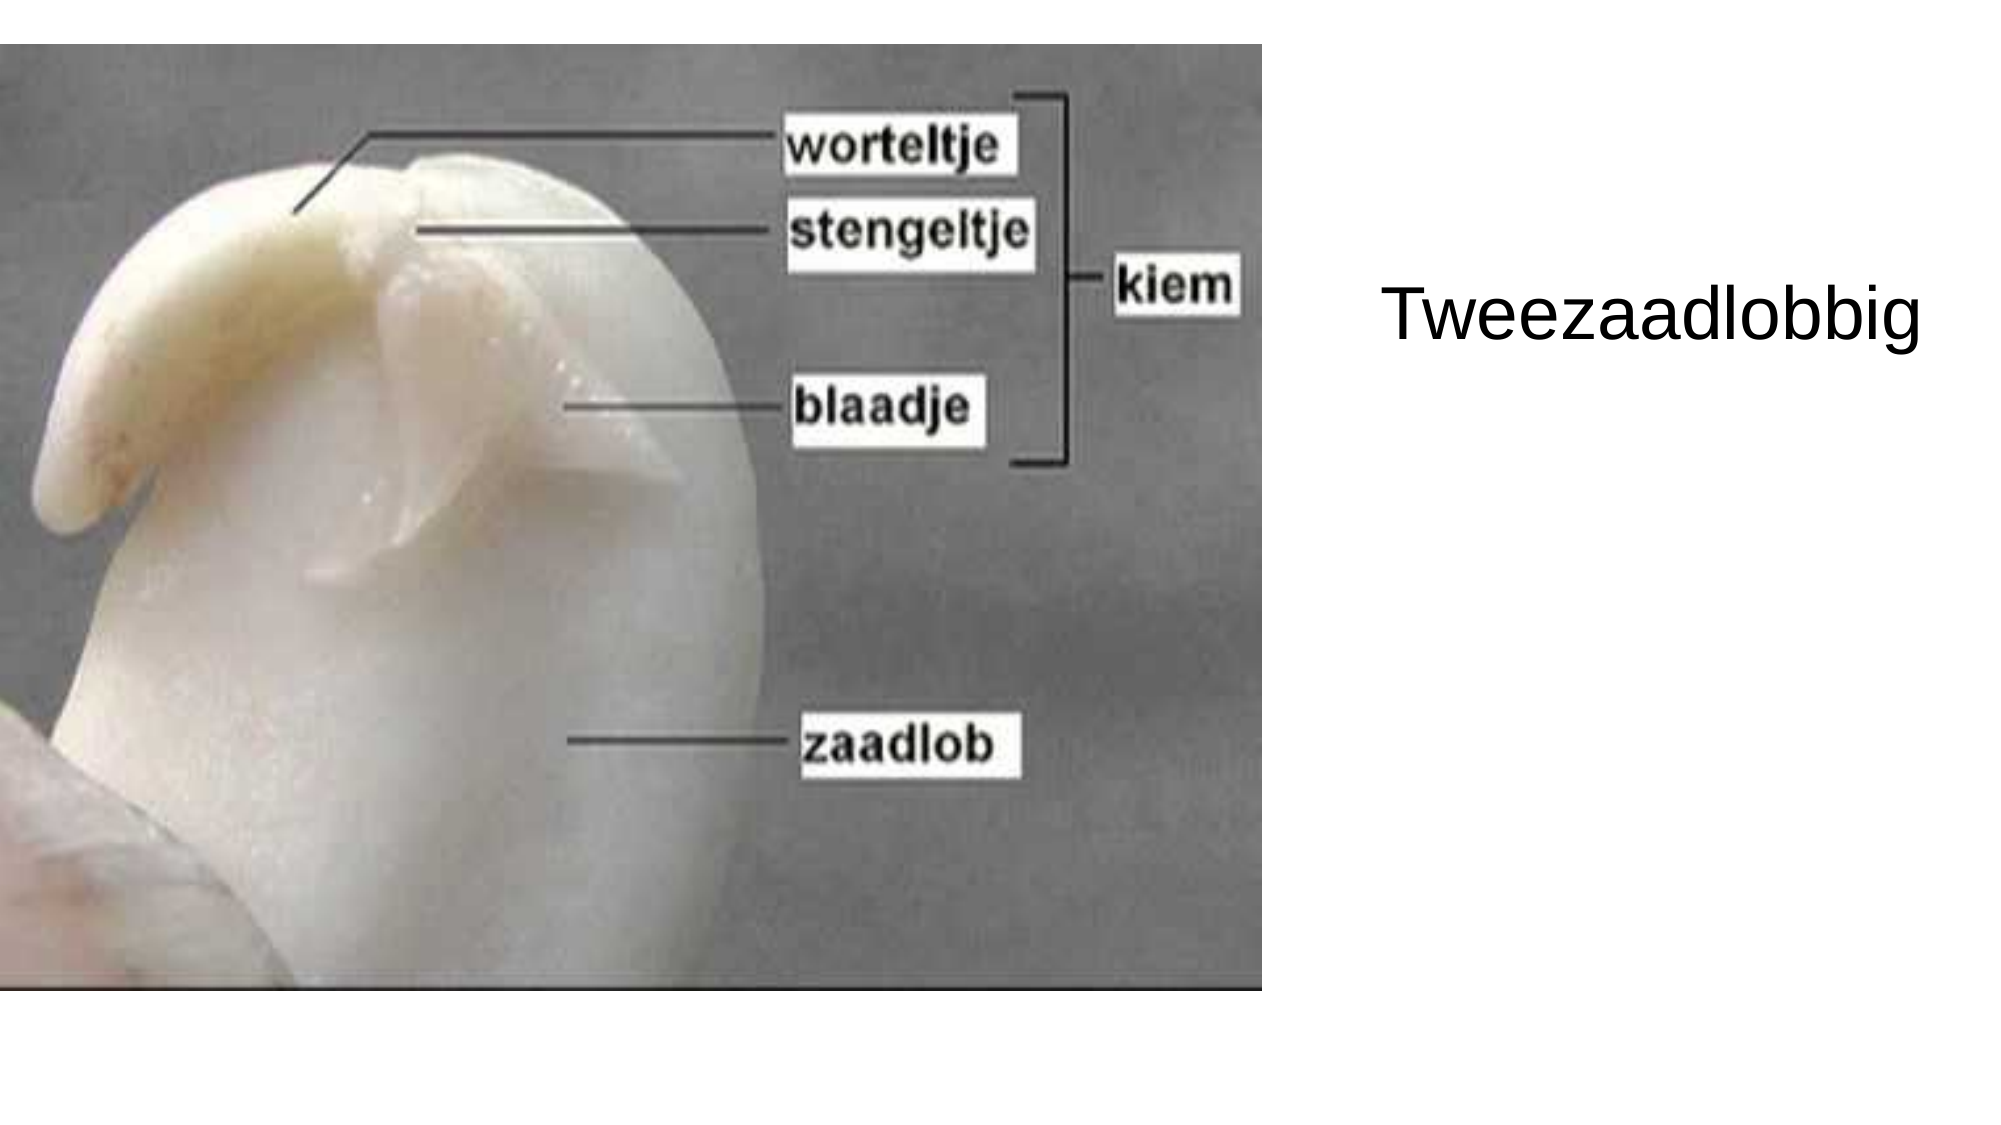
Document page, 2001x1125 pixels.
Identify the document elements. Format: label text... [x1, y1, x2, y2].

picture [0, 44, 1262, 991]
text_box Tweezaadlobbig [1366, 257, 1945, 362]
